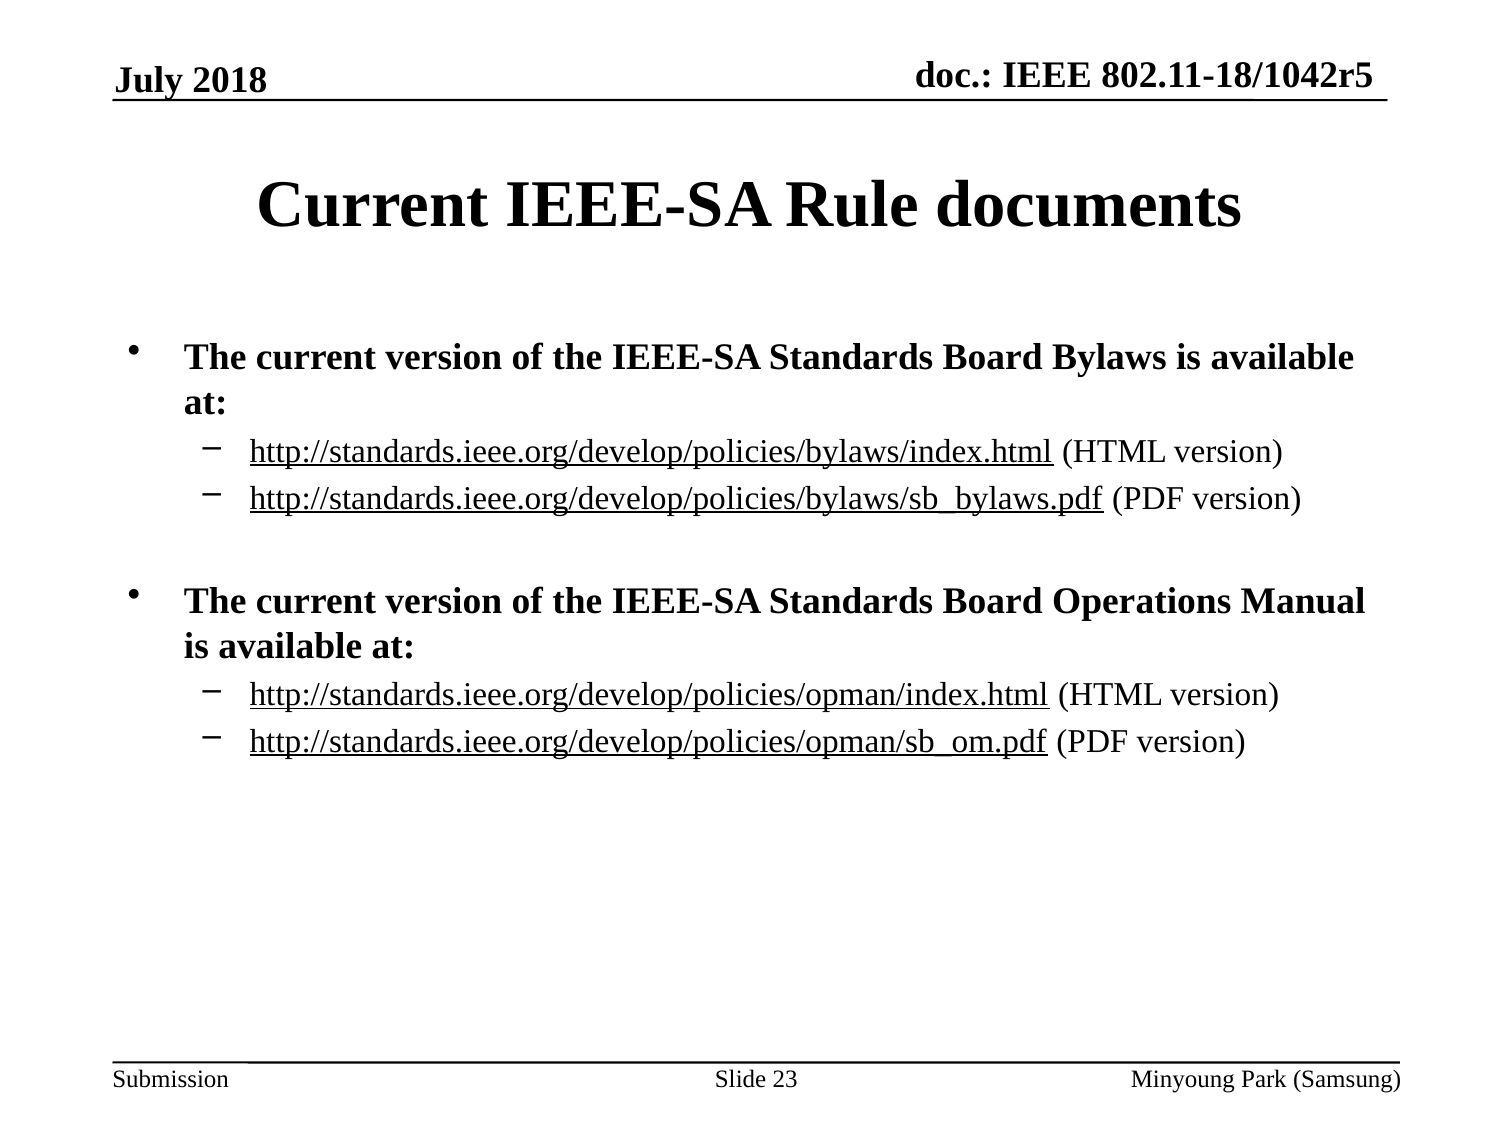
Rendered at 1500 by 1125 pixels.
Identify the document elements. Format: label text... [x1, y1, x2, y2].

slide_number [114, 54, 335, 101]
title Current IEEE-SA Rule documents [112, 112, 1388, 288]
list The current version of the IEEE-SA Standards Board Bylaws is available at: http://standards.ieee.org/develop/policies/bylaws/index.html (HTML version) http://standards.ieee.org/develop/policies/bylaws/sb_bylaws.pdf (PDF version) The current version of the IEEE-SA Standards Board Operations Manual is available at: http://standards.ieee.org/develop/policies/opman/index.html (HTML version) http://standards.ieee.org/develop/policies/opman/sb_om.pdf (PDF version) [112, 324, 1388, 1000]
slide_number Slide 23 [712, 1061, 800, 1093]
footer Minyoung Park (Samsung) [949, 1061, 1402, 1093]
